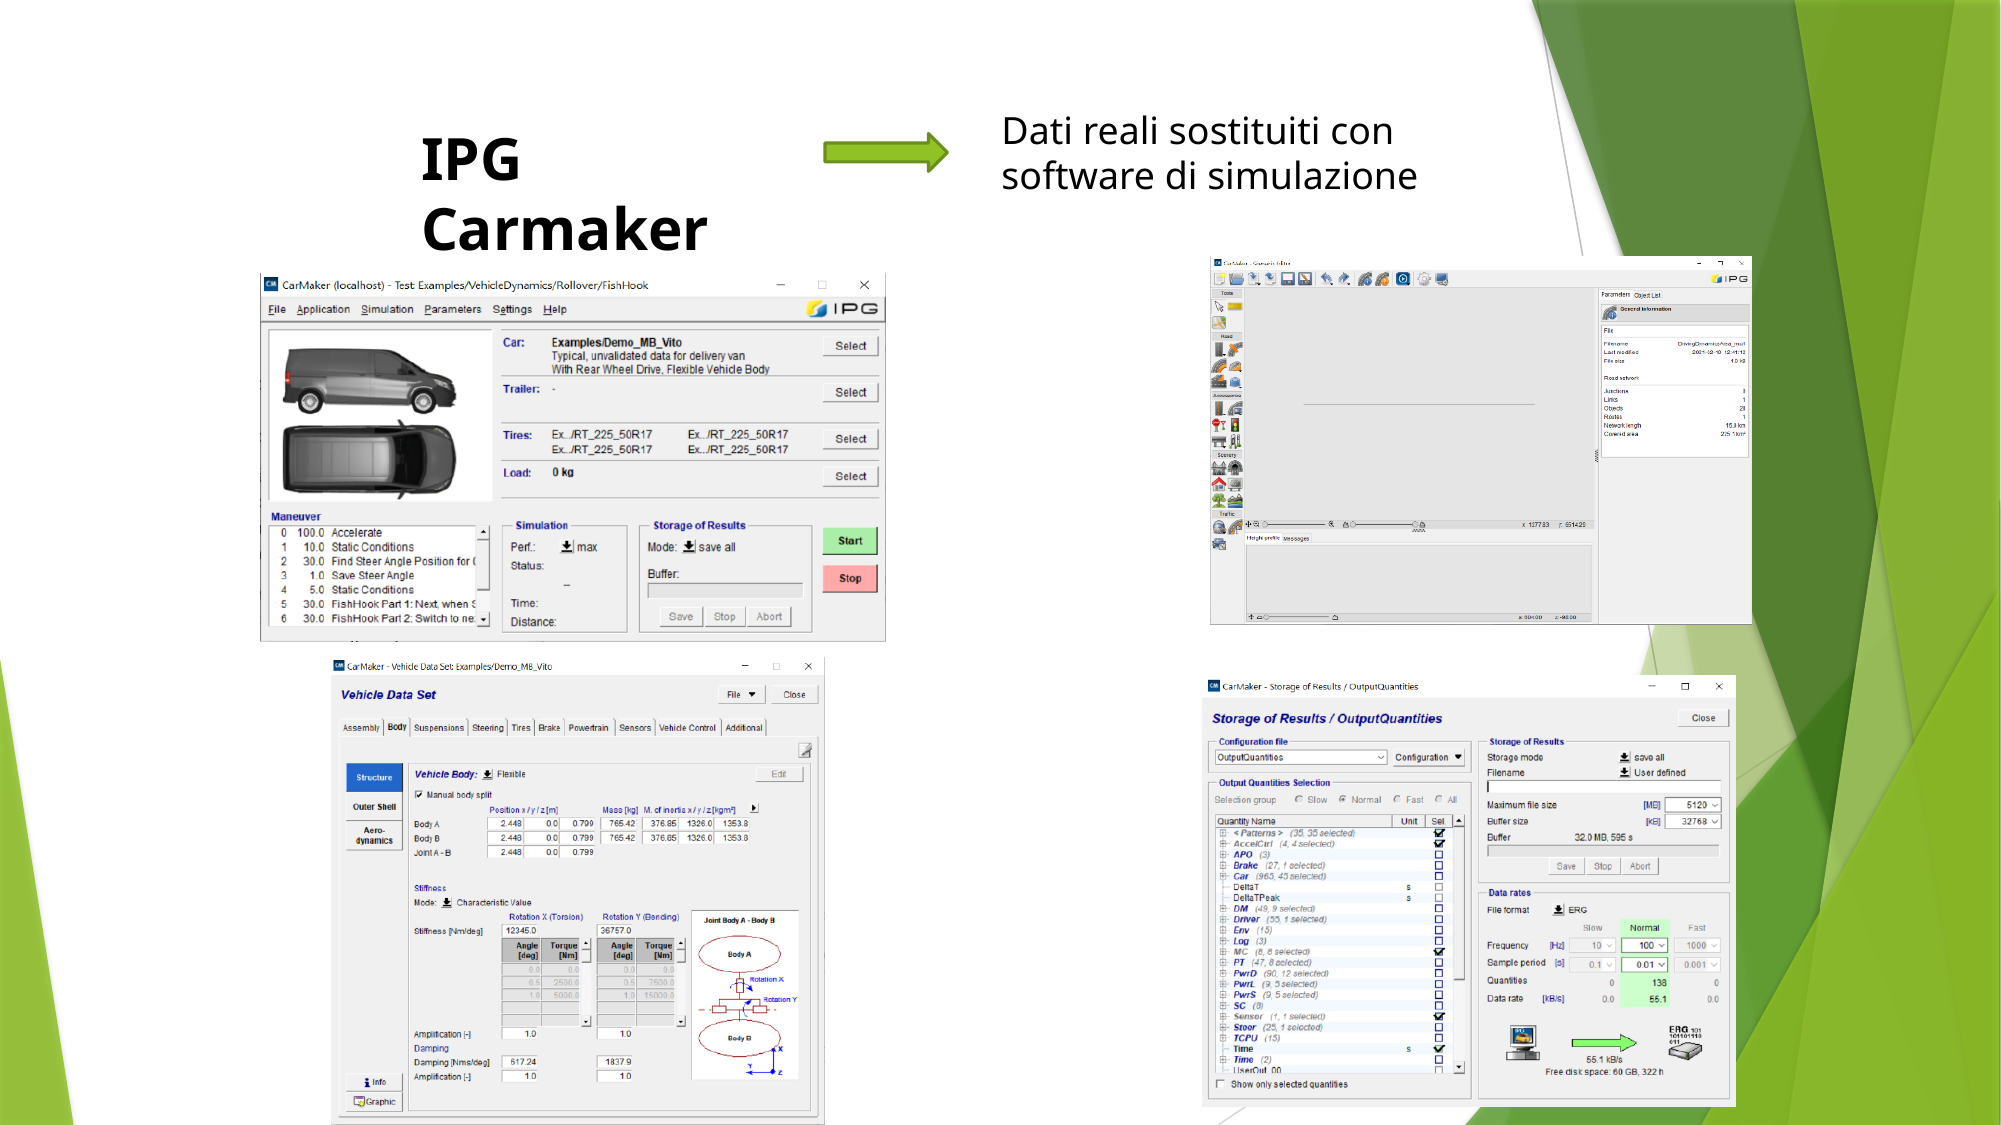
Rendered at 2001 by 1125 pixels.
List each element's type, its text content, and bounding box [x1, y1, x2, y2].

text_box Dati reali sostituiti con software di simulazione [986, 99, 1435, 205]
picture [1202, 675, 1736, 1107]
picture [1209, 256, 1752, 626]
picture [331, 656, 826, 1125]
picture [259, 273, 886, 643]
text_box IPG Carmaker [406, 114, 790, 270]
text_box [823, 132, 949, 173]
